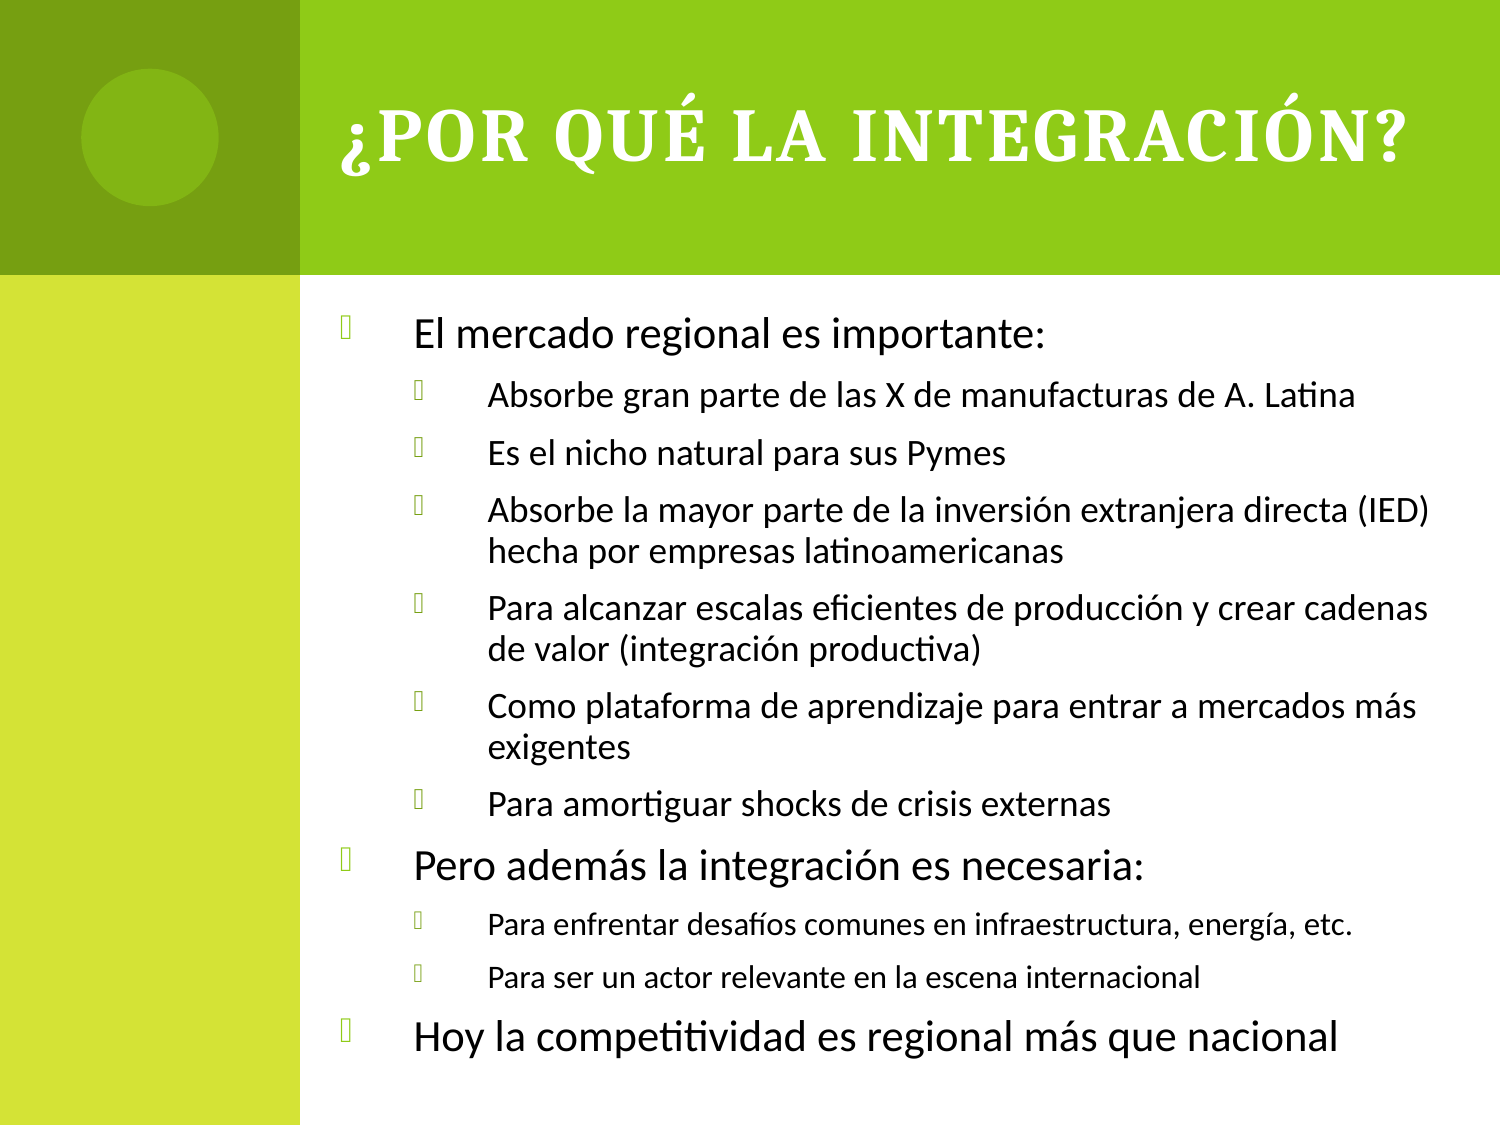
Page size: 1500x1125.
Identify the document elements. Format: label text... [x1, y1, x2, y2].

list El mercado regional es importante: Absorbe gran parte de las X de manufacturas de A. Latina Es el nicho natural para sus Pymes Absorbe la mayor parte de la inversión extranjera directa (IED) hecha por empresas latinoamericanas Para alcanzar escalas eficientes de producción y crear cadenas de valor (integración productiva) Como plataforma de aprendizaje para entrar a mercados más exigentes Para amortiguar shocks de crisis externas Pero además la integración es necesaria: Para enfrentar desafíos comunes en infraestructura, energía, etc. Para ser un actor relevante en la escena internacional Hoy la competitividad es regional más que nacional [324, 302, 1471, 1083]
title ¿Por qué la integración? [312, 37, 1425, 225]
